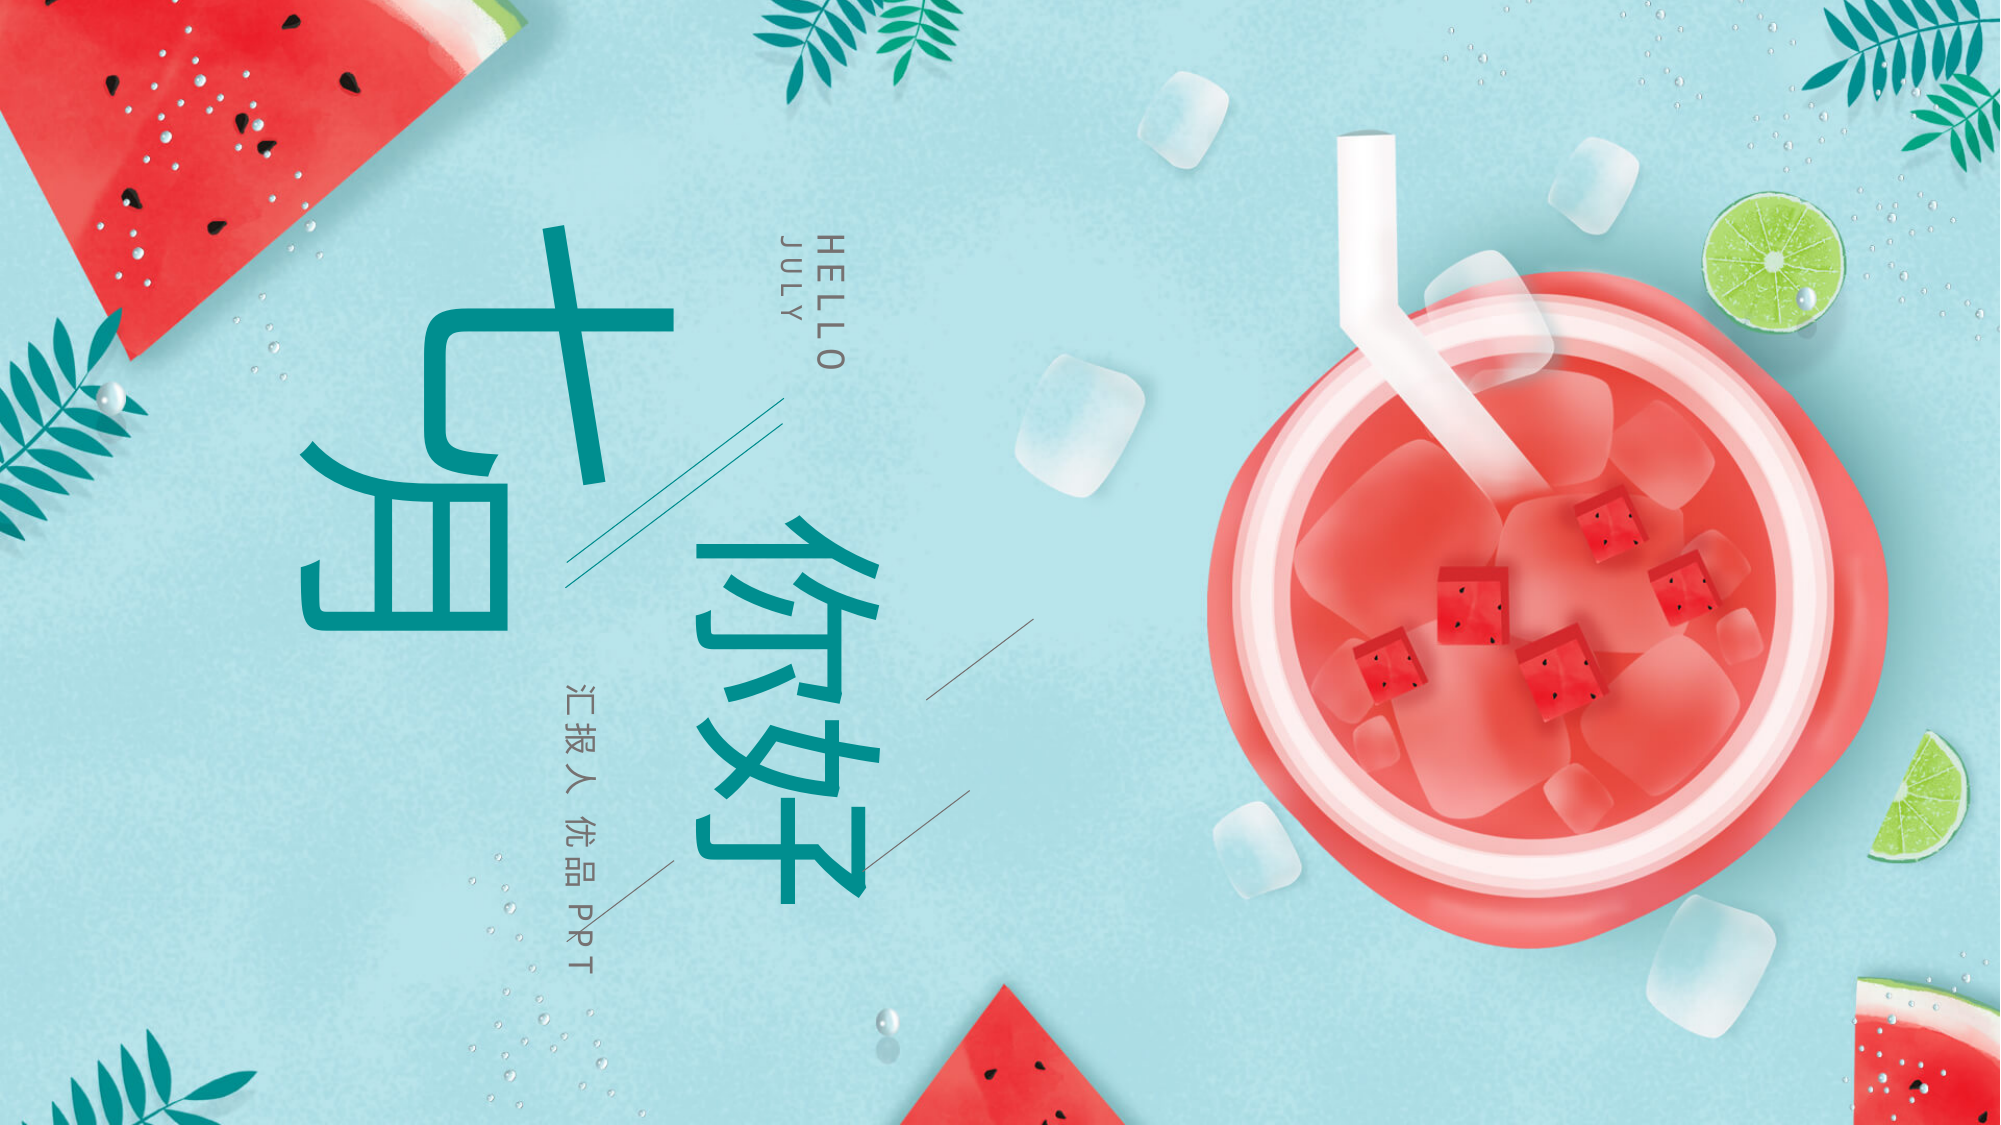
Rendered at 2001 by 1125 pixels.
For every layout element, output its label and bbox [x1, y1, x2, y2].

text_box [566, 398, 784, 563]
picture [0, 0, 2000, 1125]
text_box [566, 860, 674, 942]
text_box [926, 618, 1034, 701]
text_box [862, 790, 970, 872]
text_box [565, 423, 783, 588]
